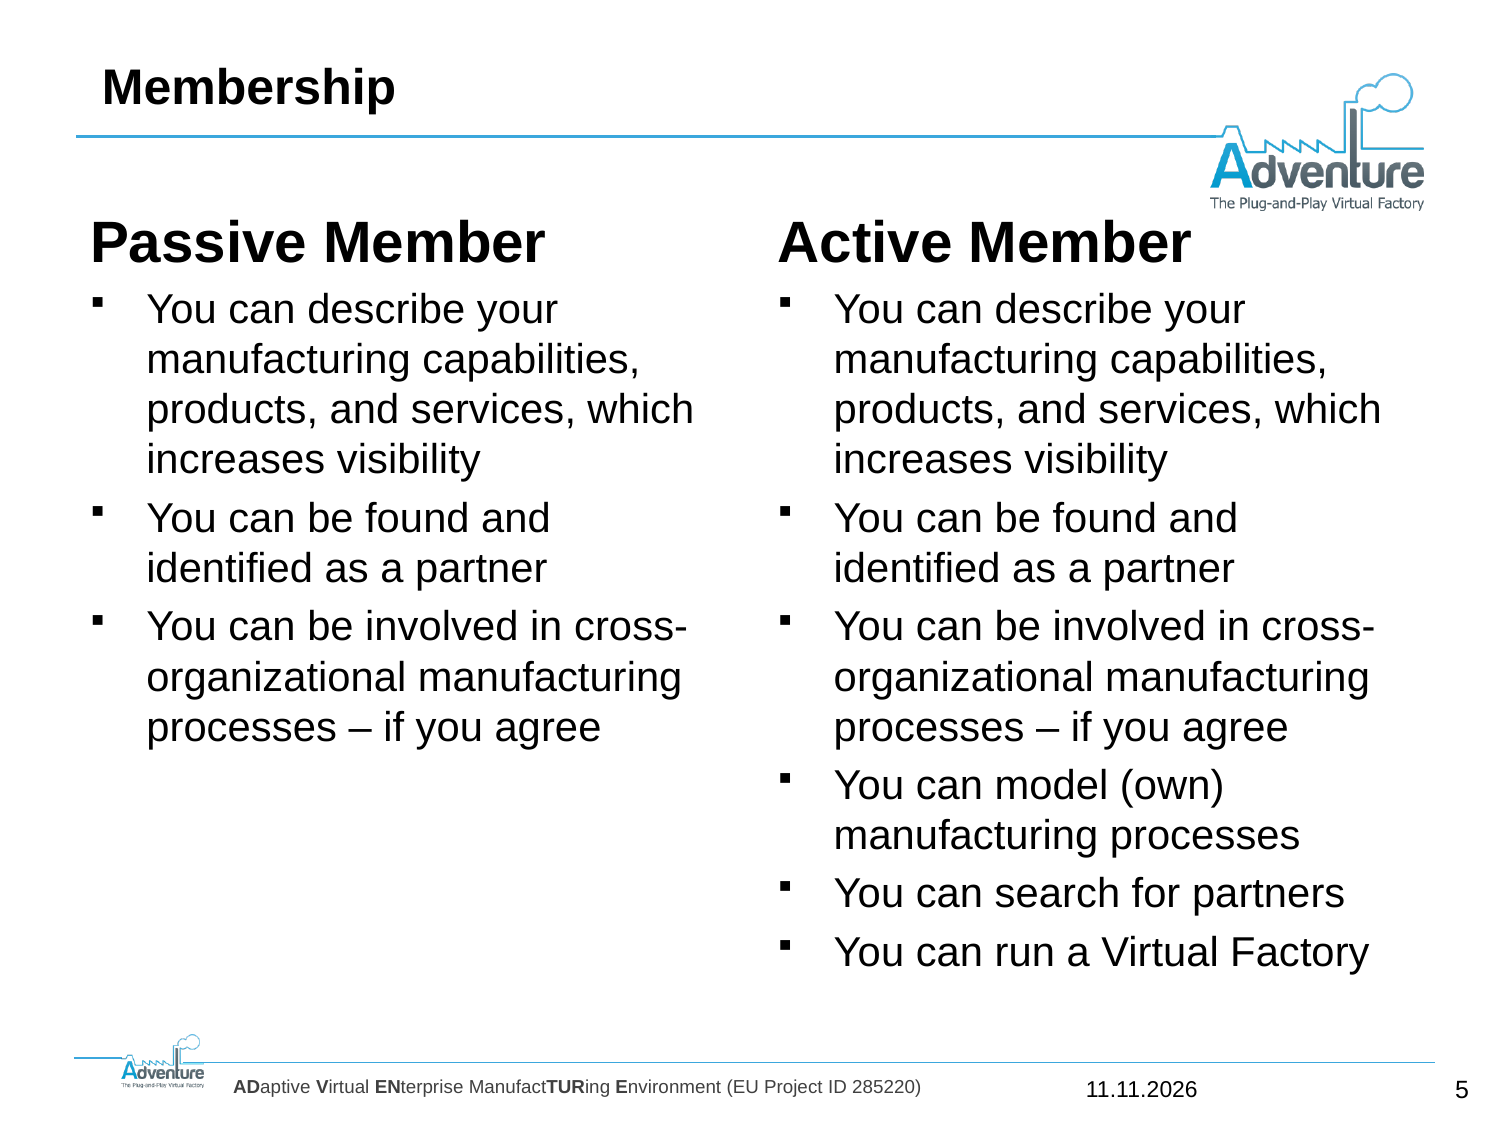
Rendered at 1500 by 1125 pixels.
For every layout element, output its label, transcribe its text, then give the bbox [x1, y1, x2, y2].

picture [1210, 73, 1424, 196]
title Membership [86, 30, 1341, 138]
list Passive Member You can describe your manufacturing capabilities, products, and services, which increases visibility You can be found and identified as a partner You can be involved in cross-organizational manufacturing processes – if you agree [75, 196, 738, 1035]
picture [121, 1035, 204, 1088]
list Active Member You can describe your manufacturing capabilities, products, and services, which increases visibility You can be found and identified as a partner You can be involved in cross-organizational manufacturing processes – if you agree You can model (own) manufacturing processes You can search for partners You can run a Virtual Factory [762, 196, 1425, 1035]
